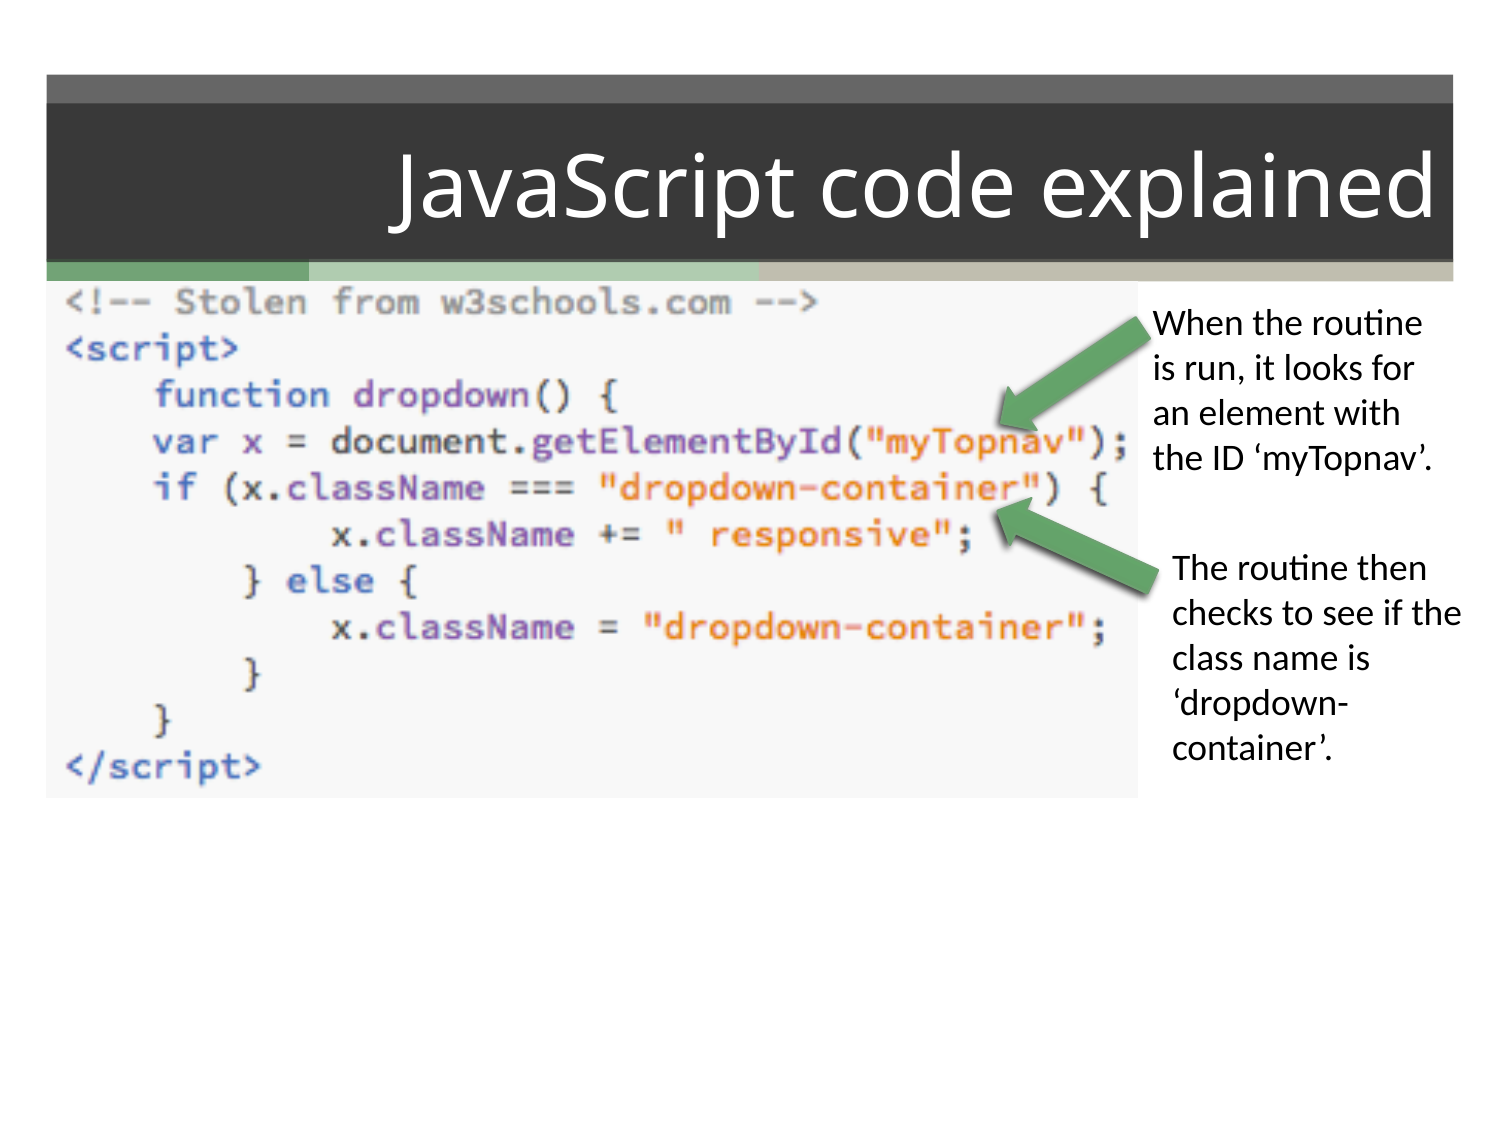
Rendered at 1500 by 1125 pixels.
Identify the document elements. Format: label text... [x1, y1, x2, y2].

picture [46, 280, 1139, 799]
text_box When the routine is run, it looks for an element with the ID ‘myTopnav’. [1142, 290, 1469, 486]
text_box [1142, 324, 1151, 346]
text_box The routine then checks to see if the class name is ‘dropdown-container’. [1157, 535, 1489, 776]
title JavaScript code explained [46, 103, 1454, 263]
text_box [1142, 561, 1160, 595]
